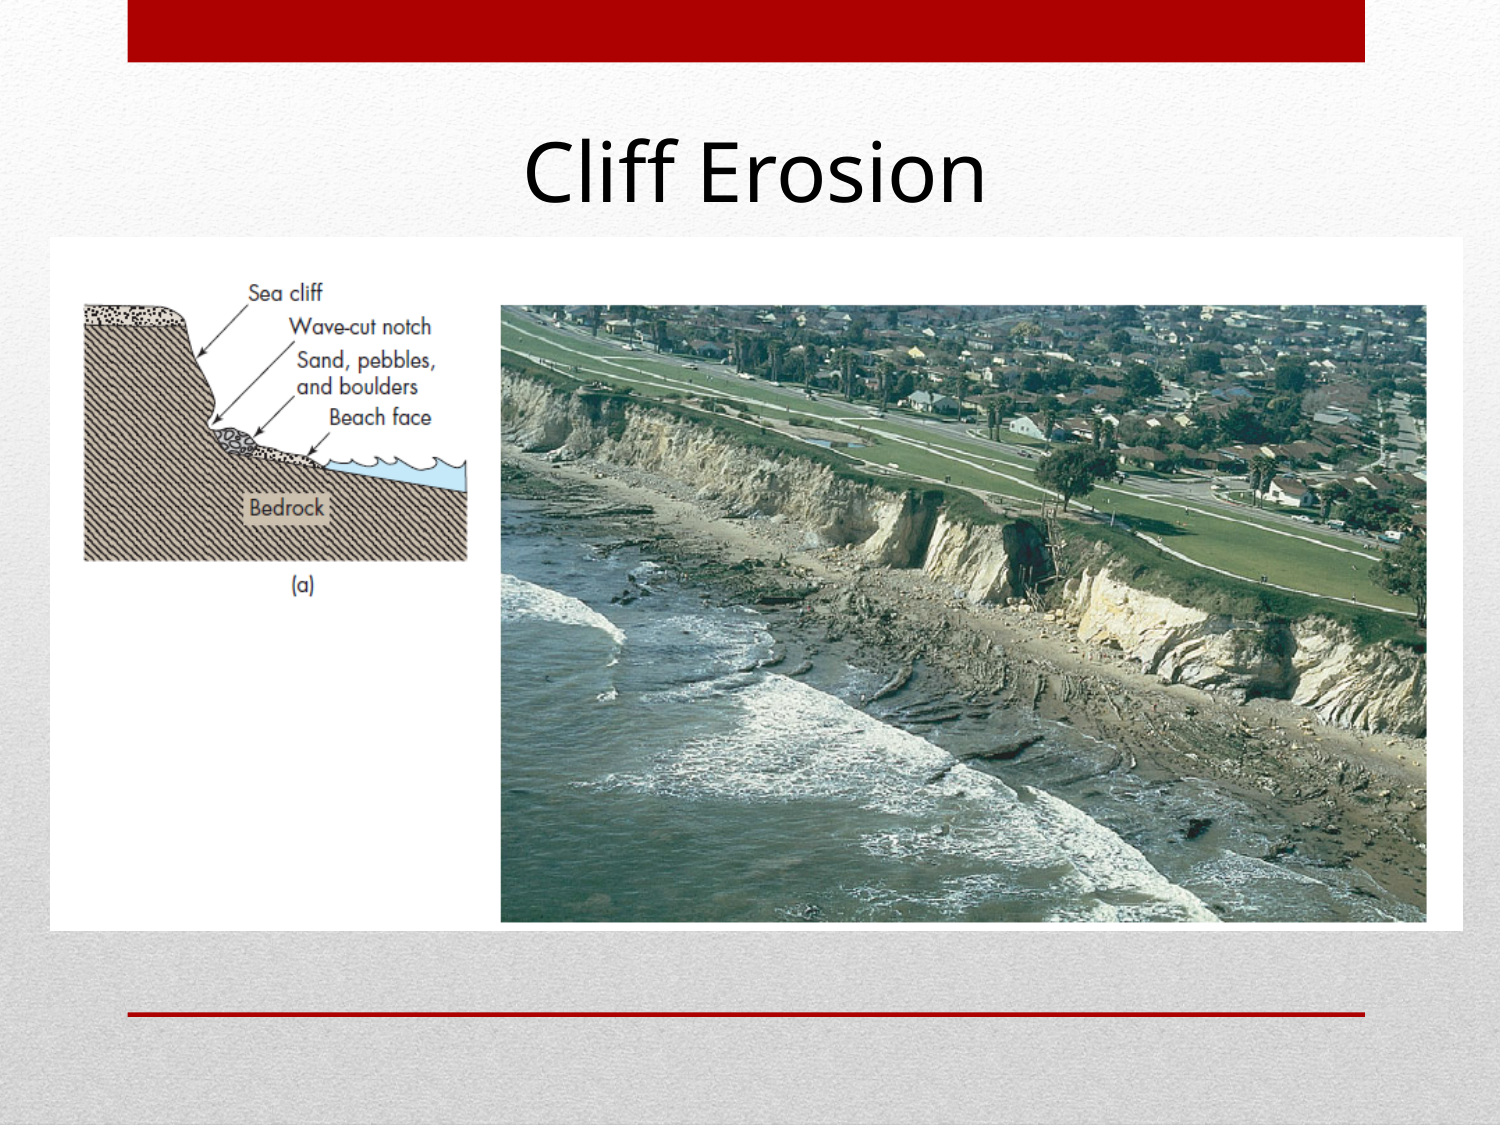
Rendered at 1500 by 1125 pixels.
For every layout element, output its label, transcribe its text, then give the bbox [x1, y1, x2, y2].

picture [49, 236, 1464, 932]
text_box Cliff Erosion [381, 111, 1132, 227]
